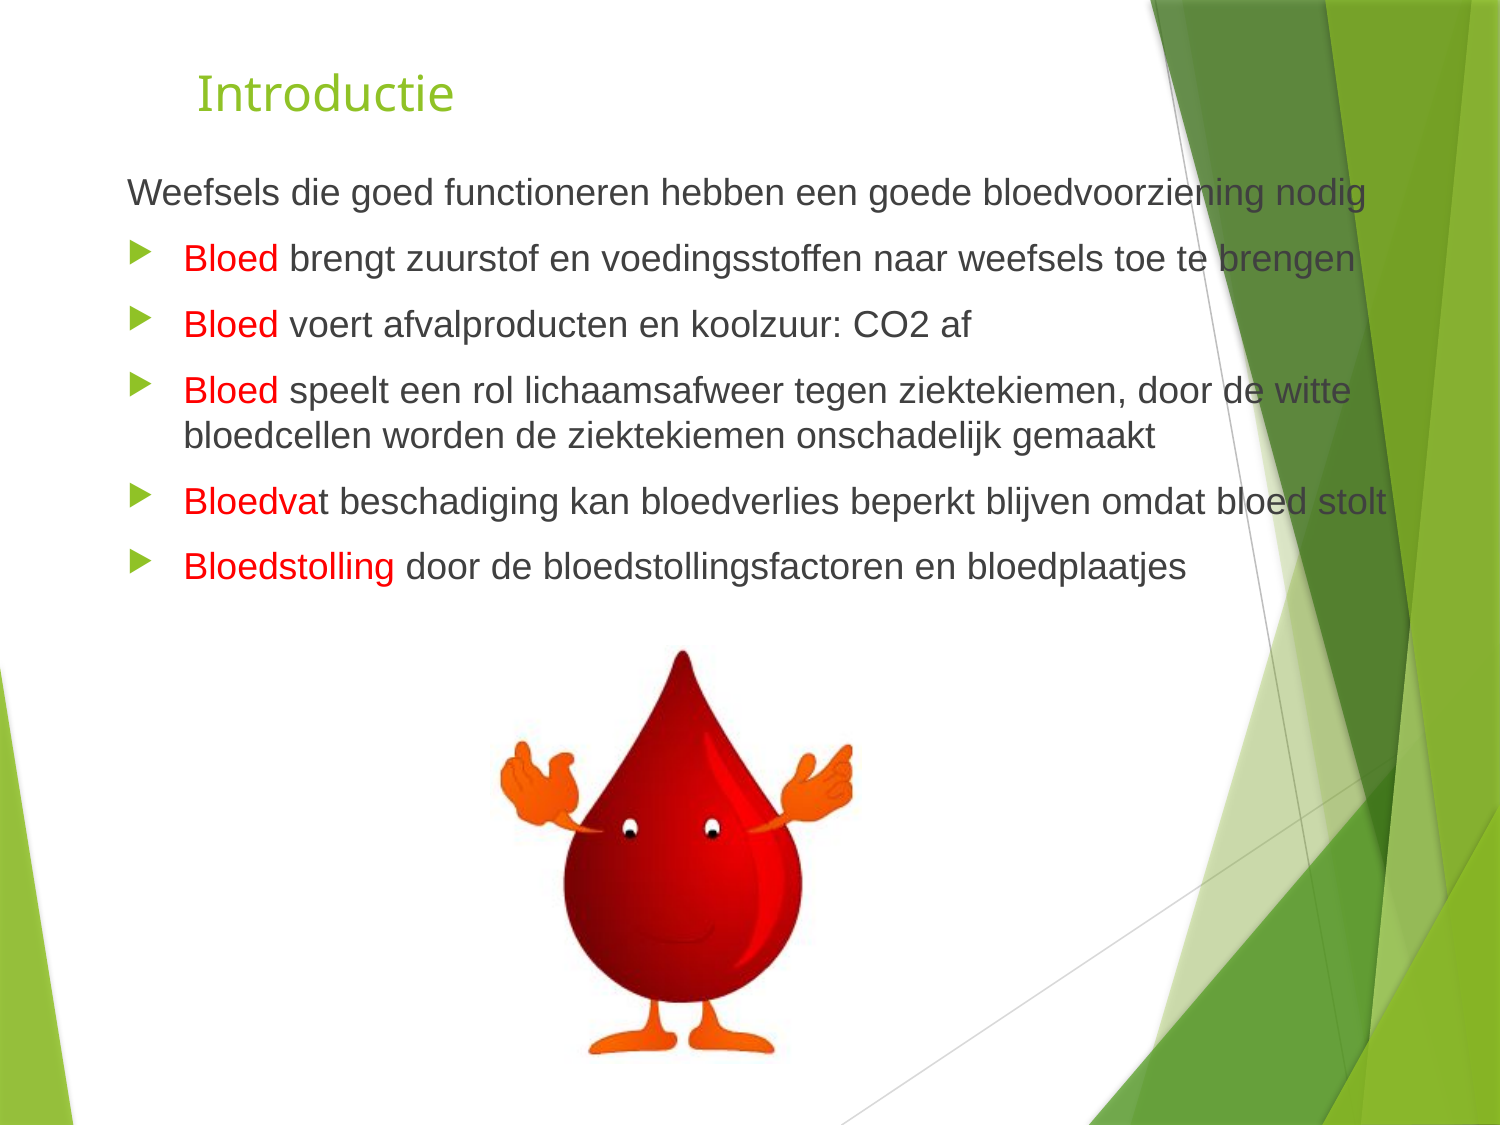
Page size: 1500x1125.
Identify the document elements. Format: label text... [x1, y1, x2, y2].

picture [489, 644, 863, 1065]
list Weefsels die goed functioneren hebben een goede bloedvoorziening nodig Bloed brengt zuurstof en voedingsstoffen naar weefsels toe te brengen Bloed voert afvalproducten en koolzuur: CO2 af Bloed speelt een rol lichaamsafweer tegen ziektekiemen, door de witte bloedcellen worden de ziektekiemen onschadelijk gemaakt Bloedvat beschadiging kan bloedverlies beperkt blijven omdat bloed stolt Bloedstolling door de bloedstollingsfactoren en bloedplaatjes [112, 160, 1459, 957]
title Introductie [183, 54, 1336, 130]
